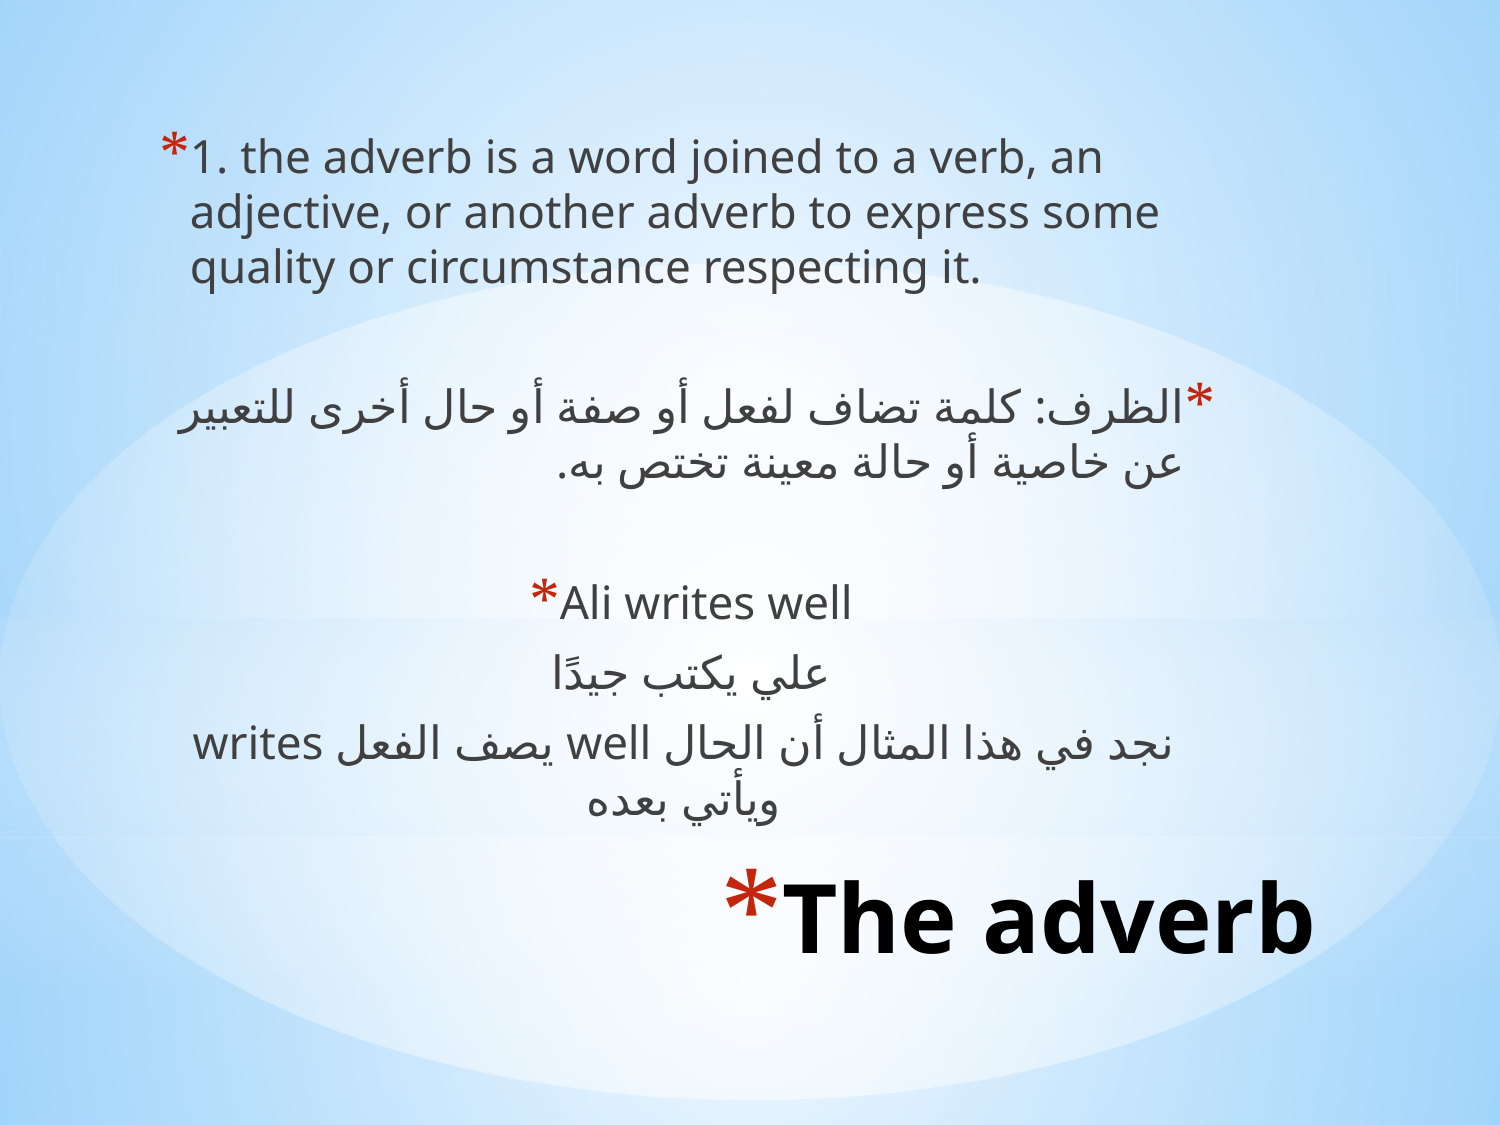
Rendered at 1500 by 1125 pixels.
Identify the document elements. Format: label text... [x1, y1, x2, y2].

list 1. the adverb is a word joined to a verb, an adjective, or another adverb to express some quality or circumstance respecting it. الظرف: كلمة تضاف لفعل أو صفة أو حال أخرى للتعبير عن خاصية أو حالة معينة تختص به. Ali writes well علي يكتب جيدًا نجد في هذا المثال أن الحال well يصف الفعل writes ويأتي بعده [137, 120, 1238, 838]
title The adverb [262, 849, 1331, 1038]
